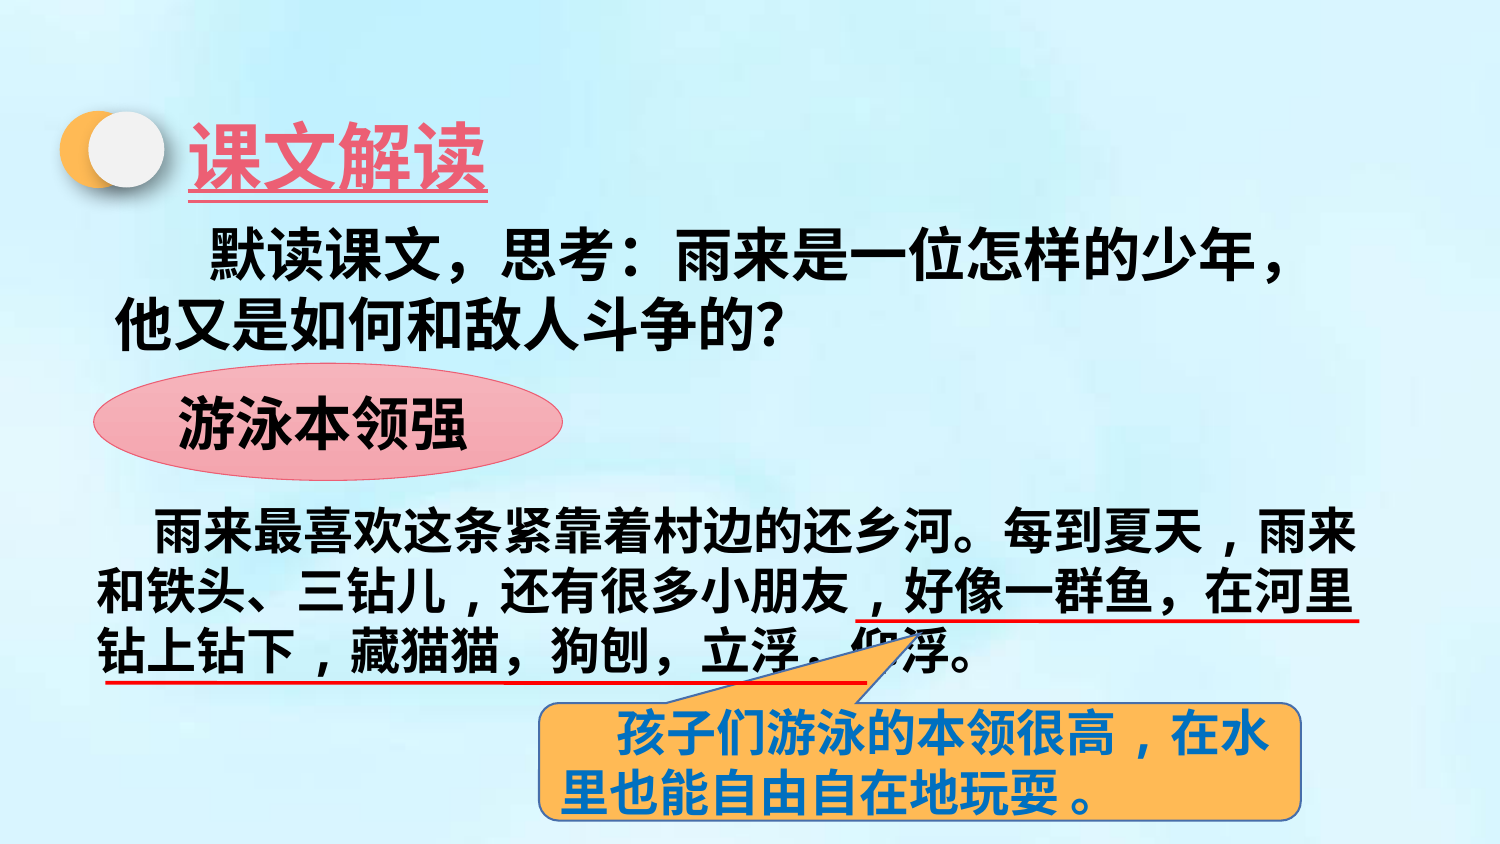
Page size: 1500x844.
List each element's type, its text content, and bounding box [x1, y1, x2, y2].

picture [0, 0, 1500, 844]
text_box 游泳本领强 [93, 362, 563, 481]
text_box 雨来最喜欢这条紧靠着村边的还乡河。每到夏天,雨来和铁头、三钻儿,还有很多小朋友,好像一群鱼，在河里钻上钻下,藏猫猫，狗刨，立浮，仰浮。 [82, 492, 1395, 687]
text_box [59, 110, 110, 188]
text_box 孩子们游泳的本领很高,在水里也能自由自在地玩耍 。 [537, 631, 1302, 822]
text_box [87, 110, 166, 189]
text_box 课文解读 [172, 102, 503, 208]
text_box 默读课文，思考：雨来是一位怎样的少年，他又是如何和敌人斗争的？ [100, 210, 1329, 366]
